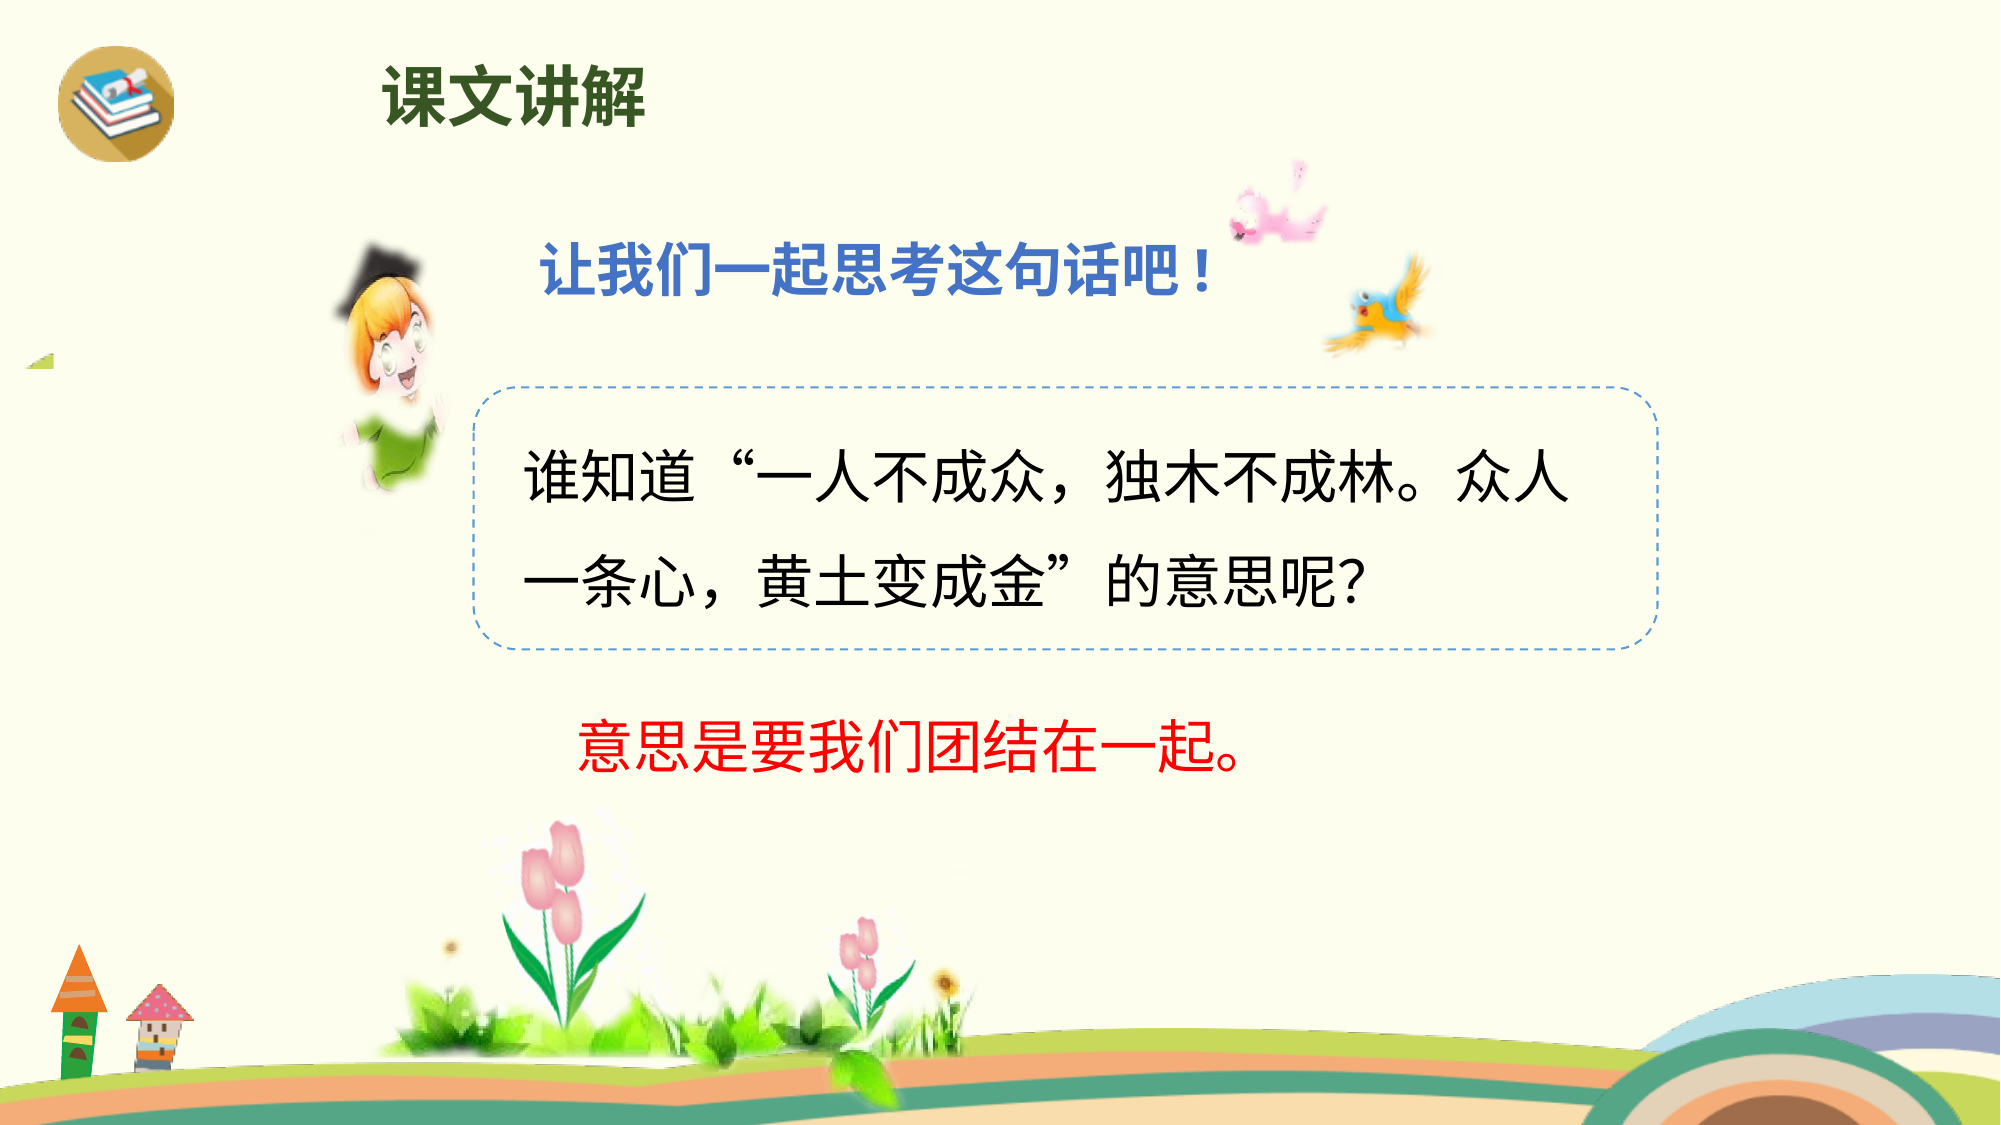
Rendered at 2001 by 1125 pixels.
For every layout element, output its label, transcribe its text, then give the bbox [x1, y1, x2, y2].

text_box 课文讲解 [365, 47, 663, 143]
picture [0, 0, 2001, 1125]
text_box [473, 387, 1658, 650]
text_box 意思是要我们团结在一起。 [514, 654, 1468, 790]
text_box 让我们一起思考这句话吧! [523, 225, 1226, 311]
